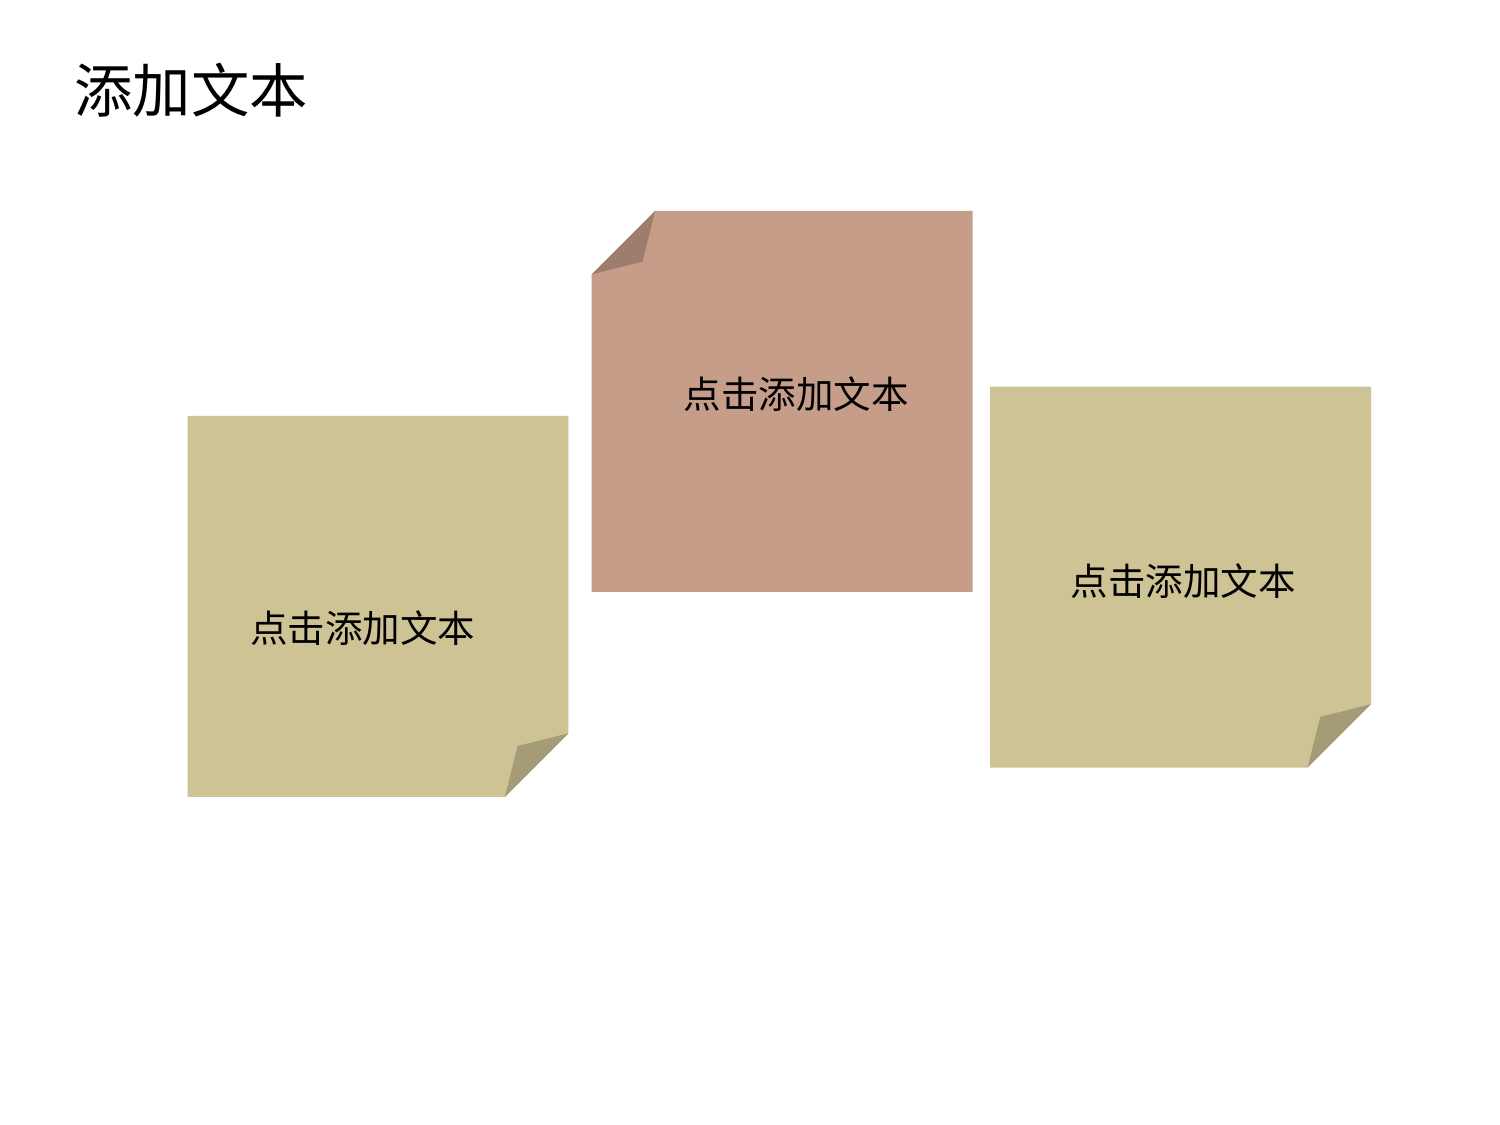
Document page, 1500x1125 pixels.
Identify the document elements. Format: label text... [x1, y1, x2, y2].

text_box 点击添加文本 [1055, 550, 1311, 611]
text_box [988, 384, 1374, 770]
text_box 添加文本 [60, 46, 323, 132]
text_box [185, 413, 571, 799]
text_box 点击添加文本 [669, 363, 924, 423]
text_box 点击添加文本 [235, 597, 491, 658]
text_box [589, 208, 975, 594]
